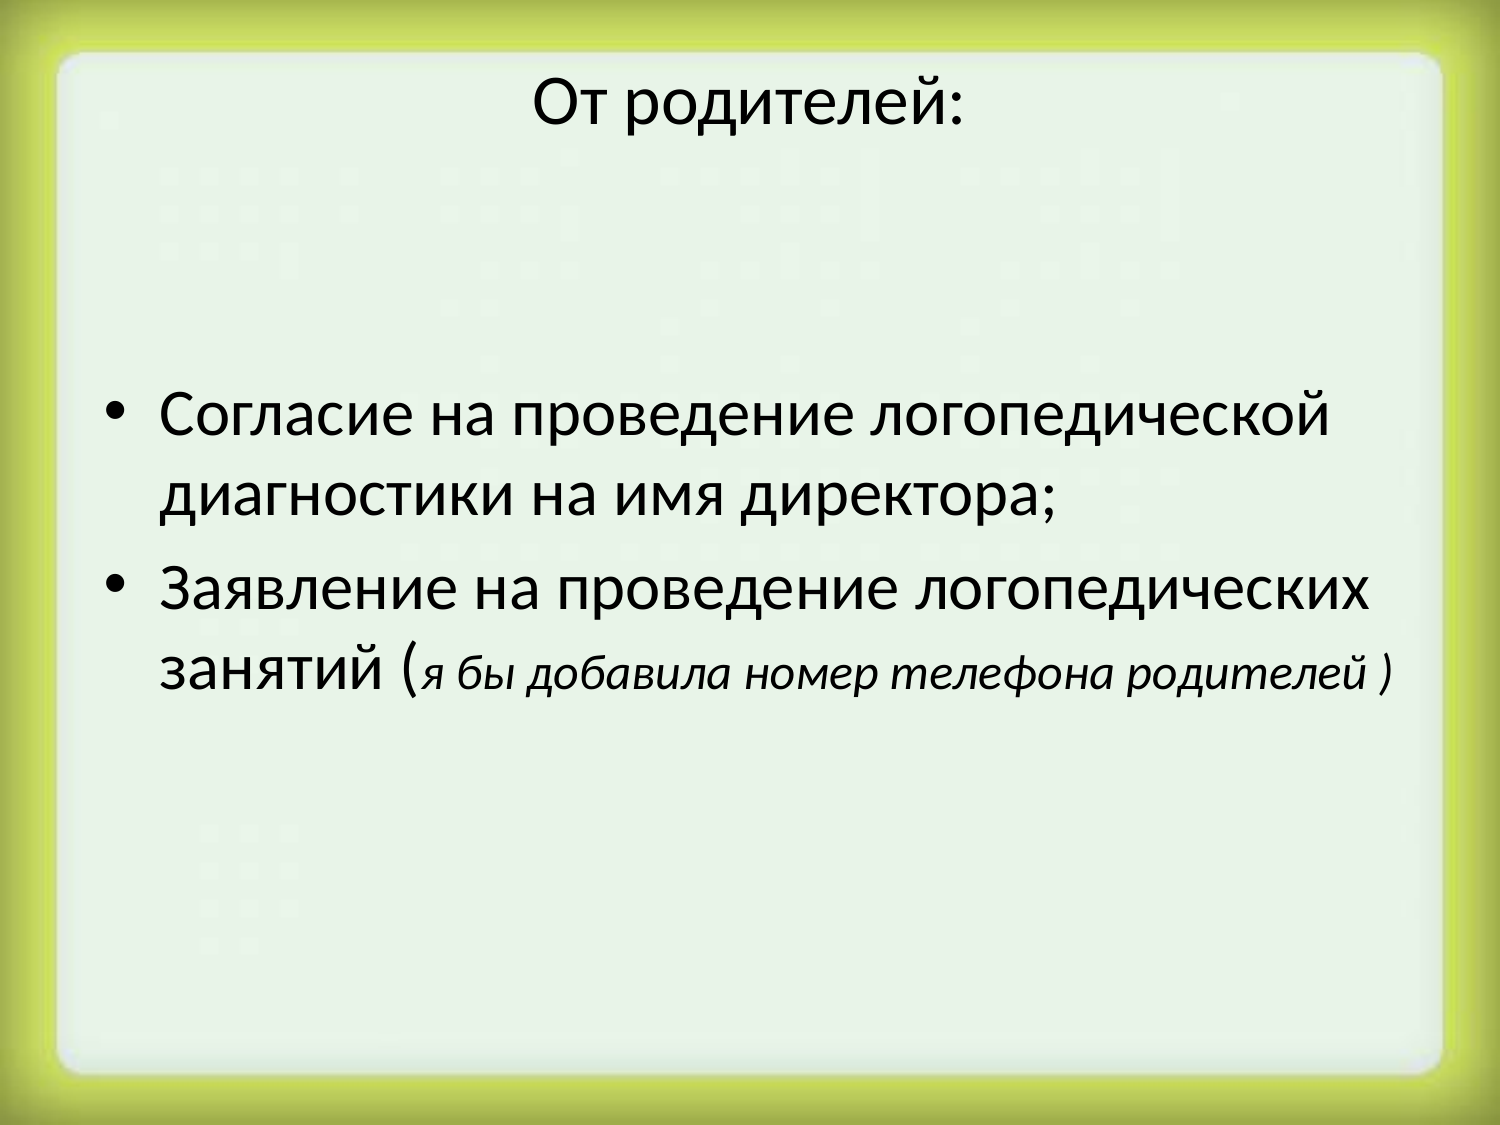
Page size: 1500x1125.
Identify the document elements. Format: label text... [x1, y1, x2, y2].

picture [0, 0, 1500, 1125]
list Согласие на проведение логопедической диагностики на имя директора; Заявление на проведение логопедических занятий (я бы добавила номер телефона родителей ) [88, 361, 1439, 906]
title От родителей: [75, 45, 1425, 233]
